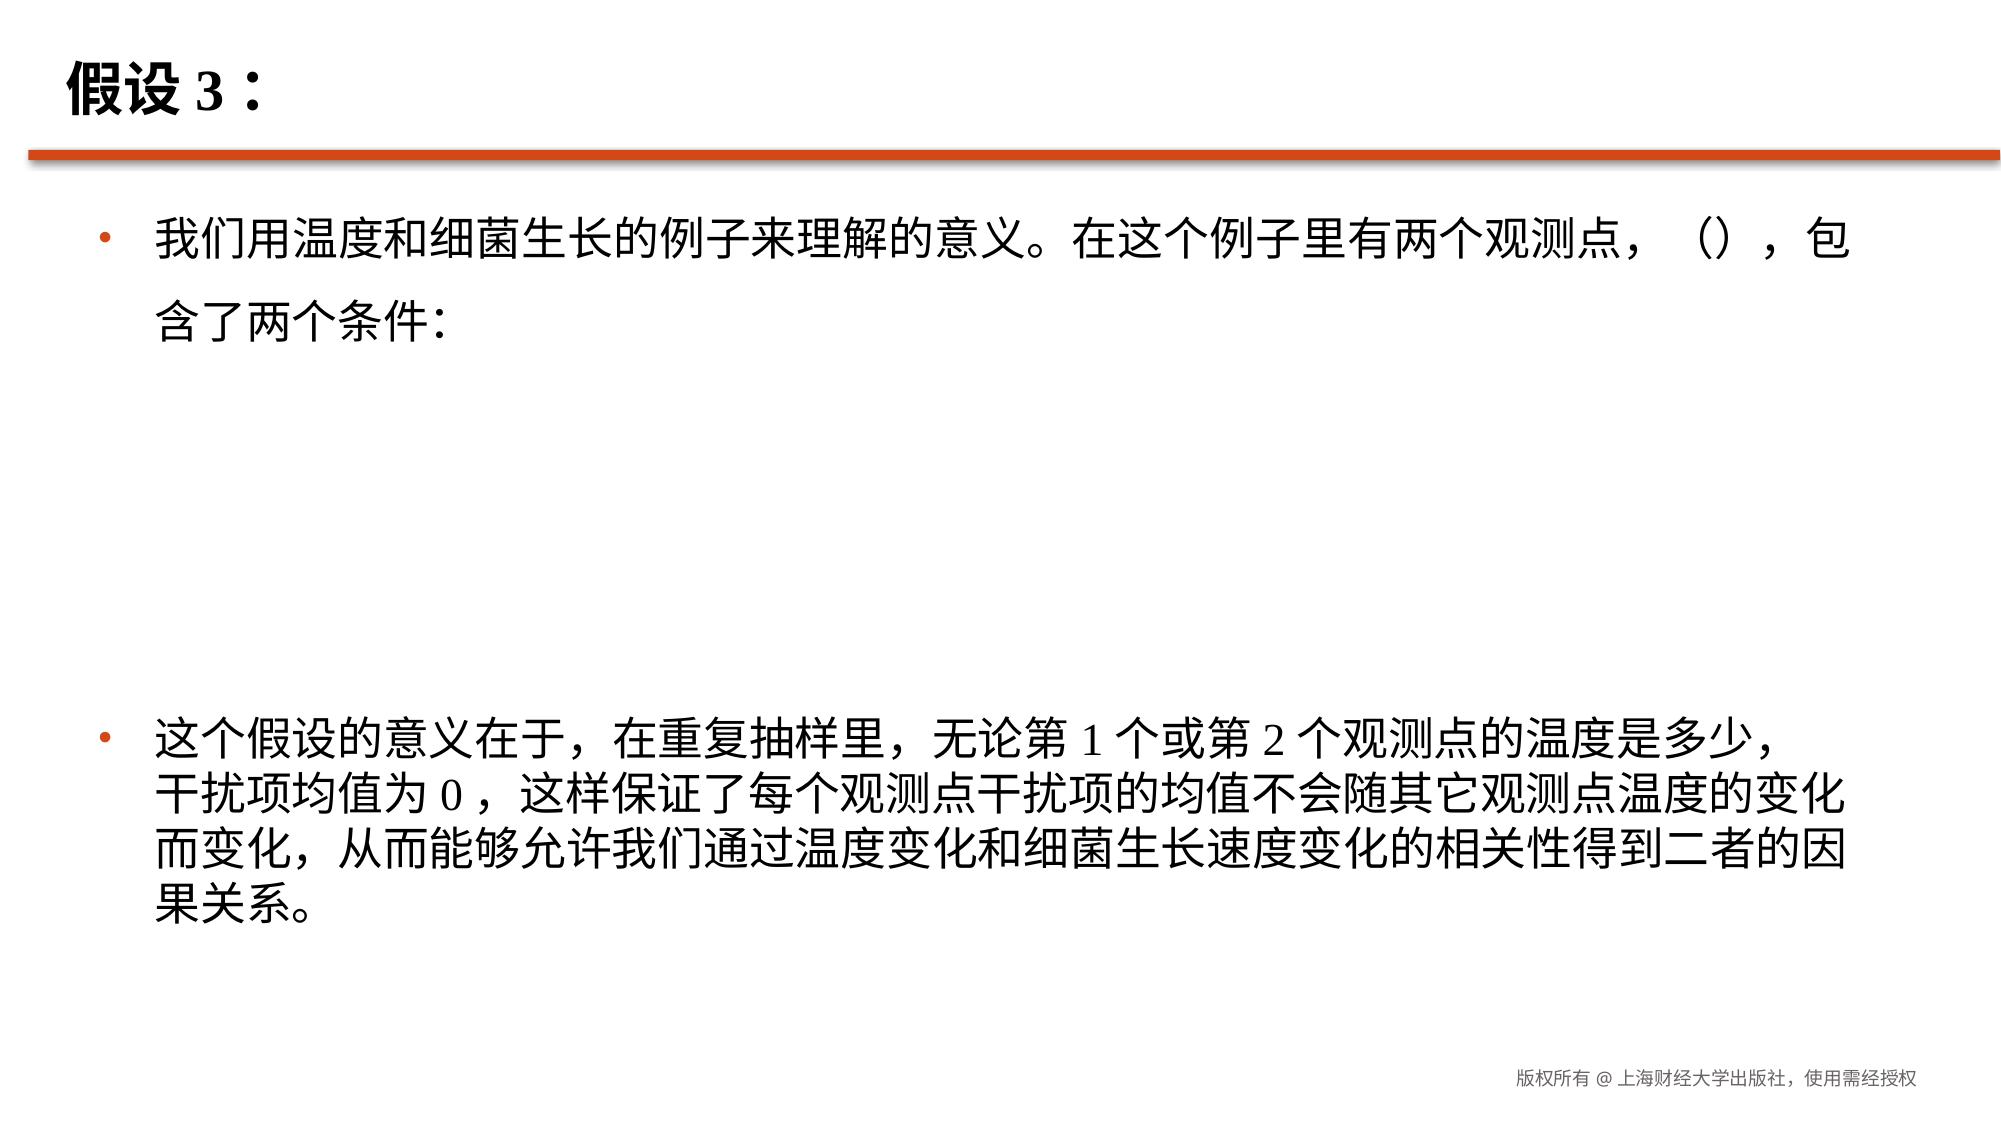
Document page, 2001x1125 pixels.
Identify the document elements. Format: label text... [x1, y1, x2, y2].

footer 版权所有@上海财经大学出版社，使用需经授权 [1483, 1046, 1950, 1109]
